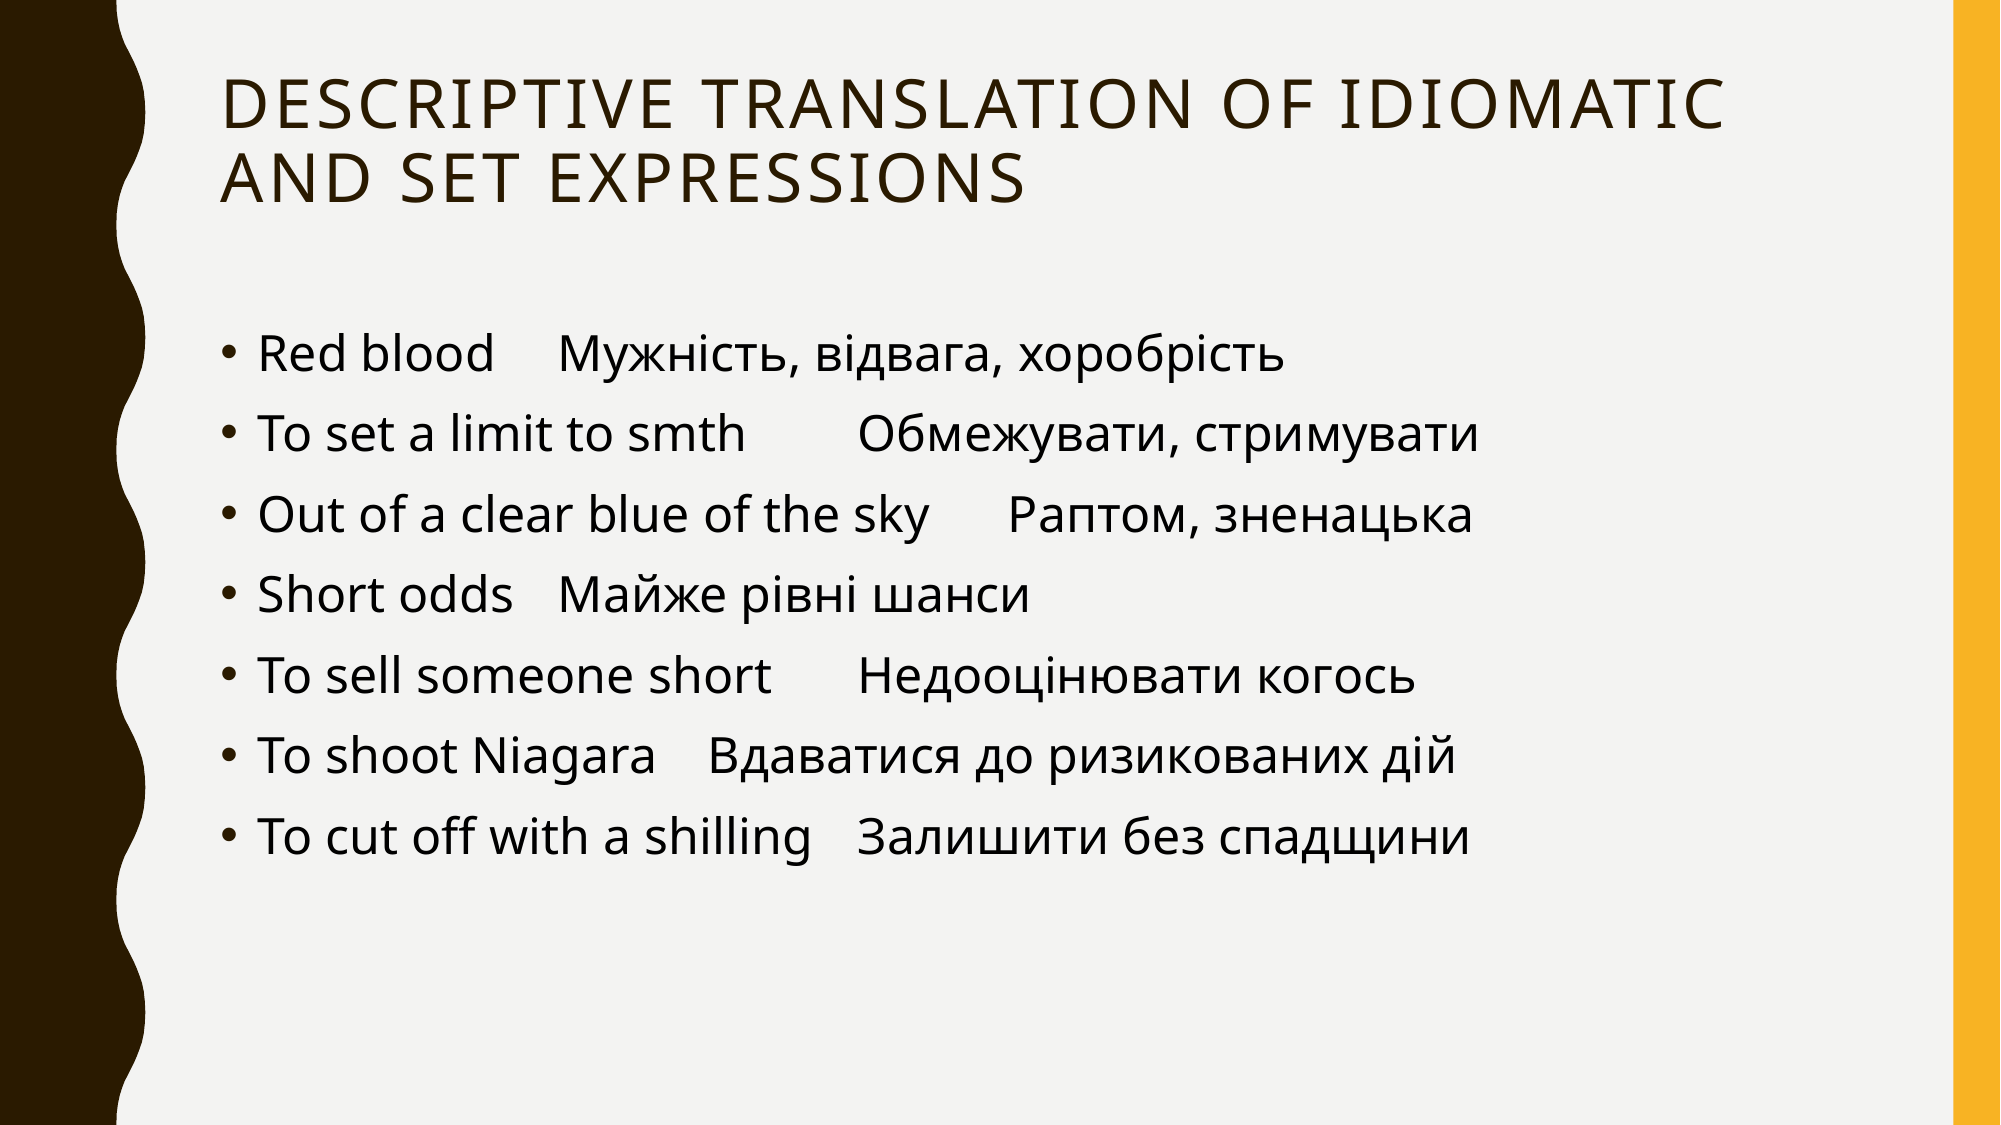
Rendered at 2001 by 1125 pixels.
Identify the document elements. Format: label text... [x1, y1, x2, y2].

list Red blood Мужність, відвага, хоробрість To set a limit to smth Обмежувати, стримувати Out of a clear blue of the sky Раптом, зненацька Short odds Майже рівні шанси To sell someone short Недооцінювати когось To shoot Niagara Вдаватися до ризикованих дій To cut off with a shilling Залишити без спадщини [205, 307, 1875, 965]
title Descriptive translation of idiomatic and set expressions [205, 62, 1875, 307]
